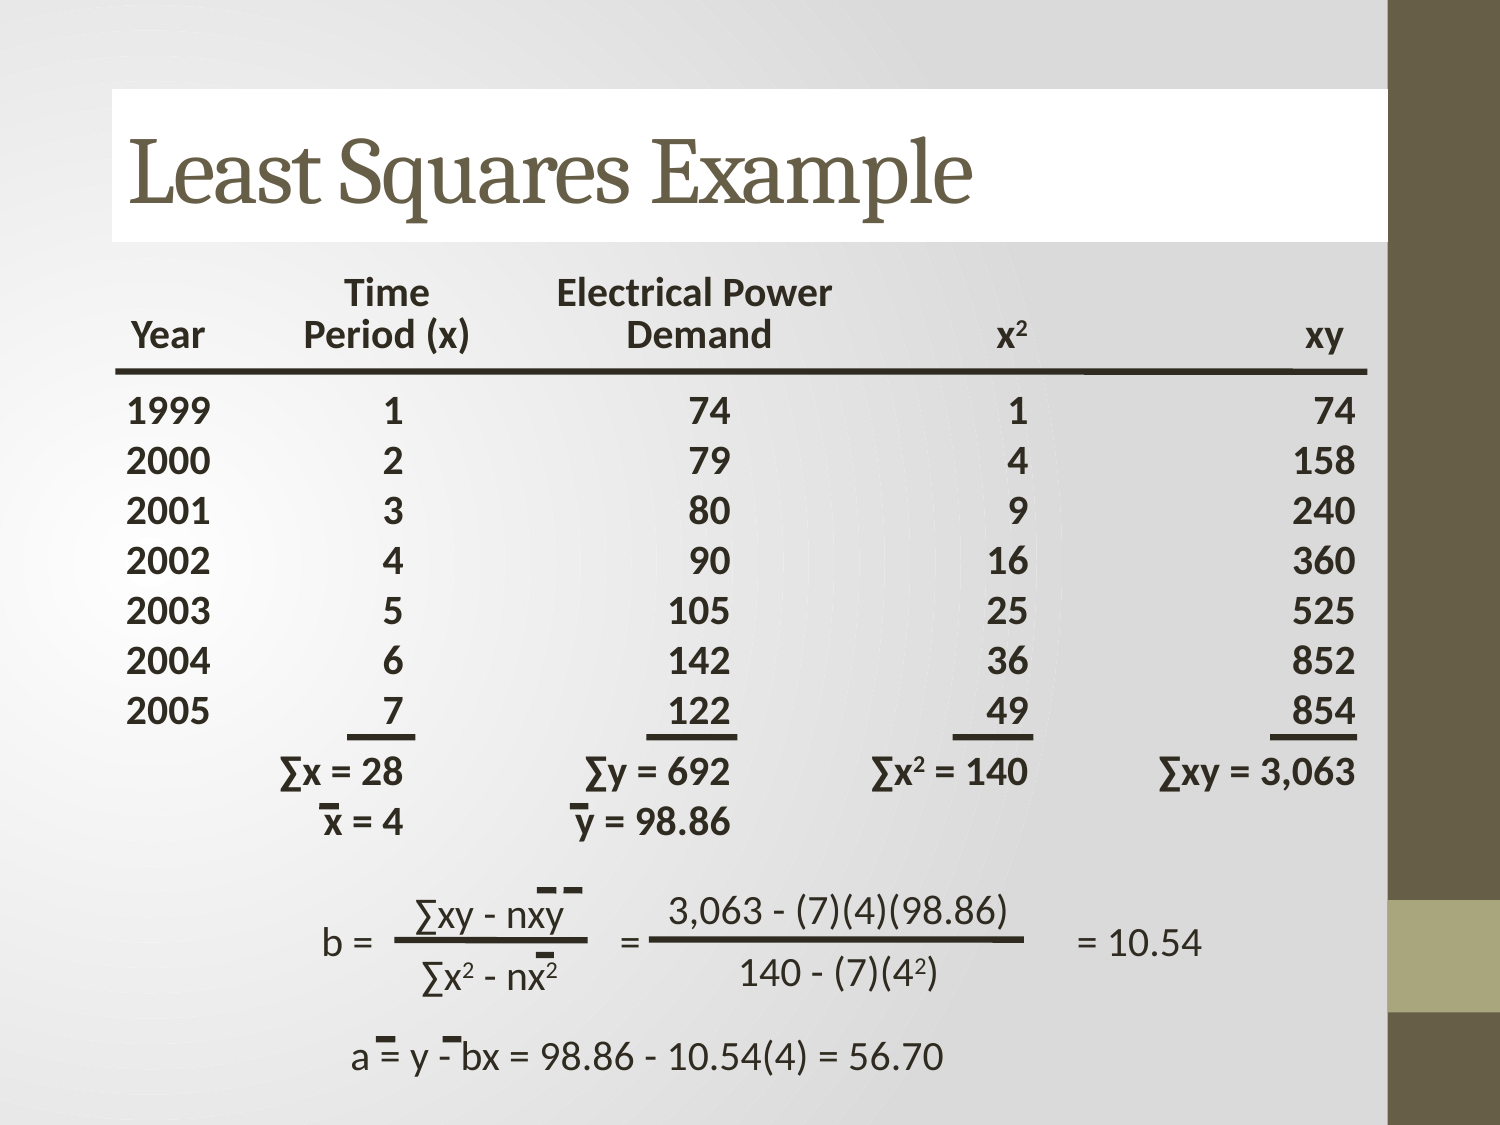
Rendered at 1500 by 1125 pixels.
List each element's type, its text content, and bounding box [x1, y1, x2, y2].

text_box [90, 264, 1410, 854]
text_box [295, 1021, 1000, 1088]
title Least Squares Example [112, 89, 1388, 242]
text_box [295, 862, 1231, 1008]
